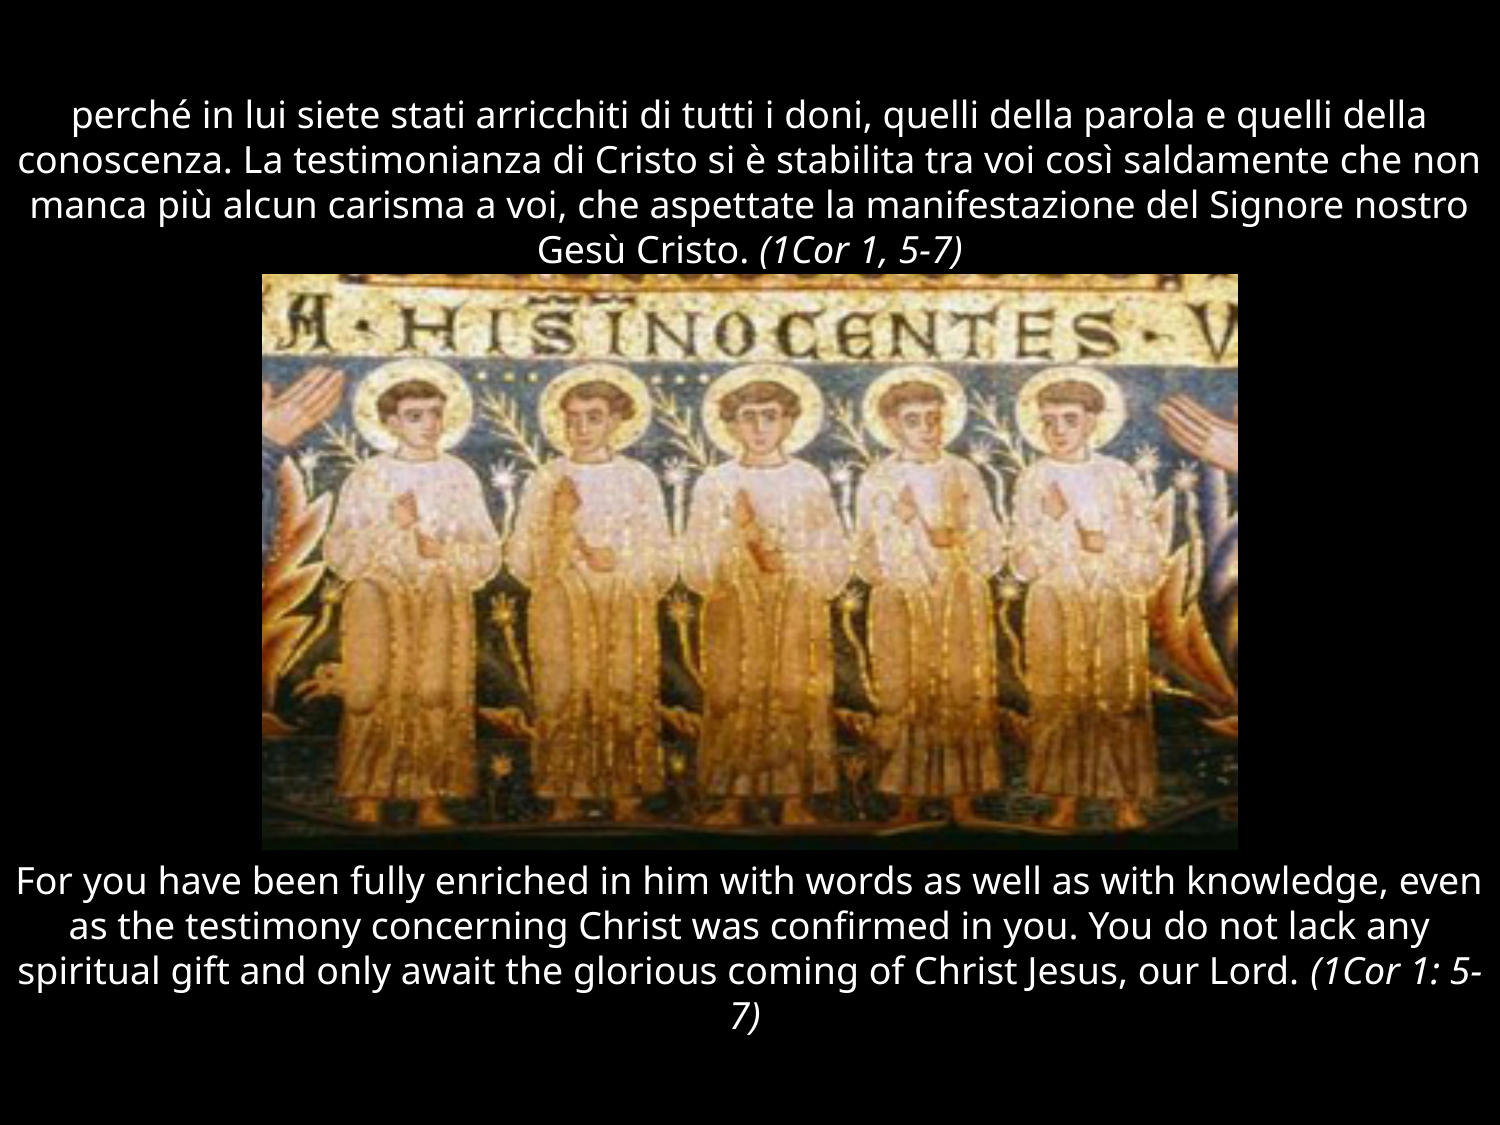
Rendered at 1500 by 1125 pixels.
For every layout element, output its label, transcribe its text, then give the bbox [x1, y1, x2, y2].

title perché in lui siete stati arricchiti di tutti i doni, quelli della parola e quelli della conoscenza. La testimonianza di Cristo si è stabilita tra voi così saldamente che non manca più alcun carisma a voi, che aspettate la manifestazione del Signore nostro Gesù Cristo. (1Cor 1, 5-7) [0, 112, 1500, 250]
text_box For you have been fully enriched in him with words as well as with knowledge, even as the testimony concerning Christ was confirmed in you. You do not lack any spiritual gift and only await the glorious coming of Christ Jesus, our Lord. (1Cor 1: 5-7) [0, 849, 1500, 1045]
picture [262, 274, 1238, 851]
